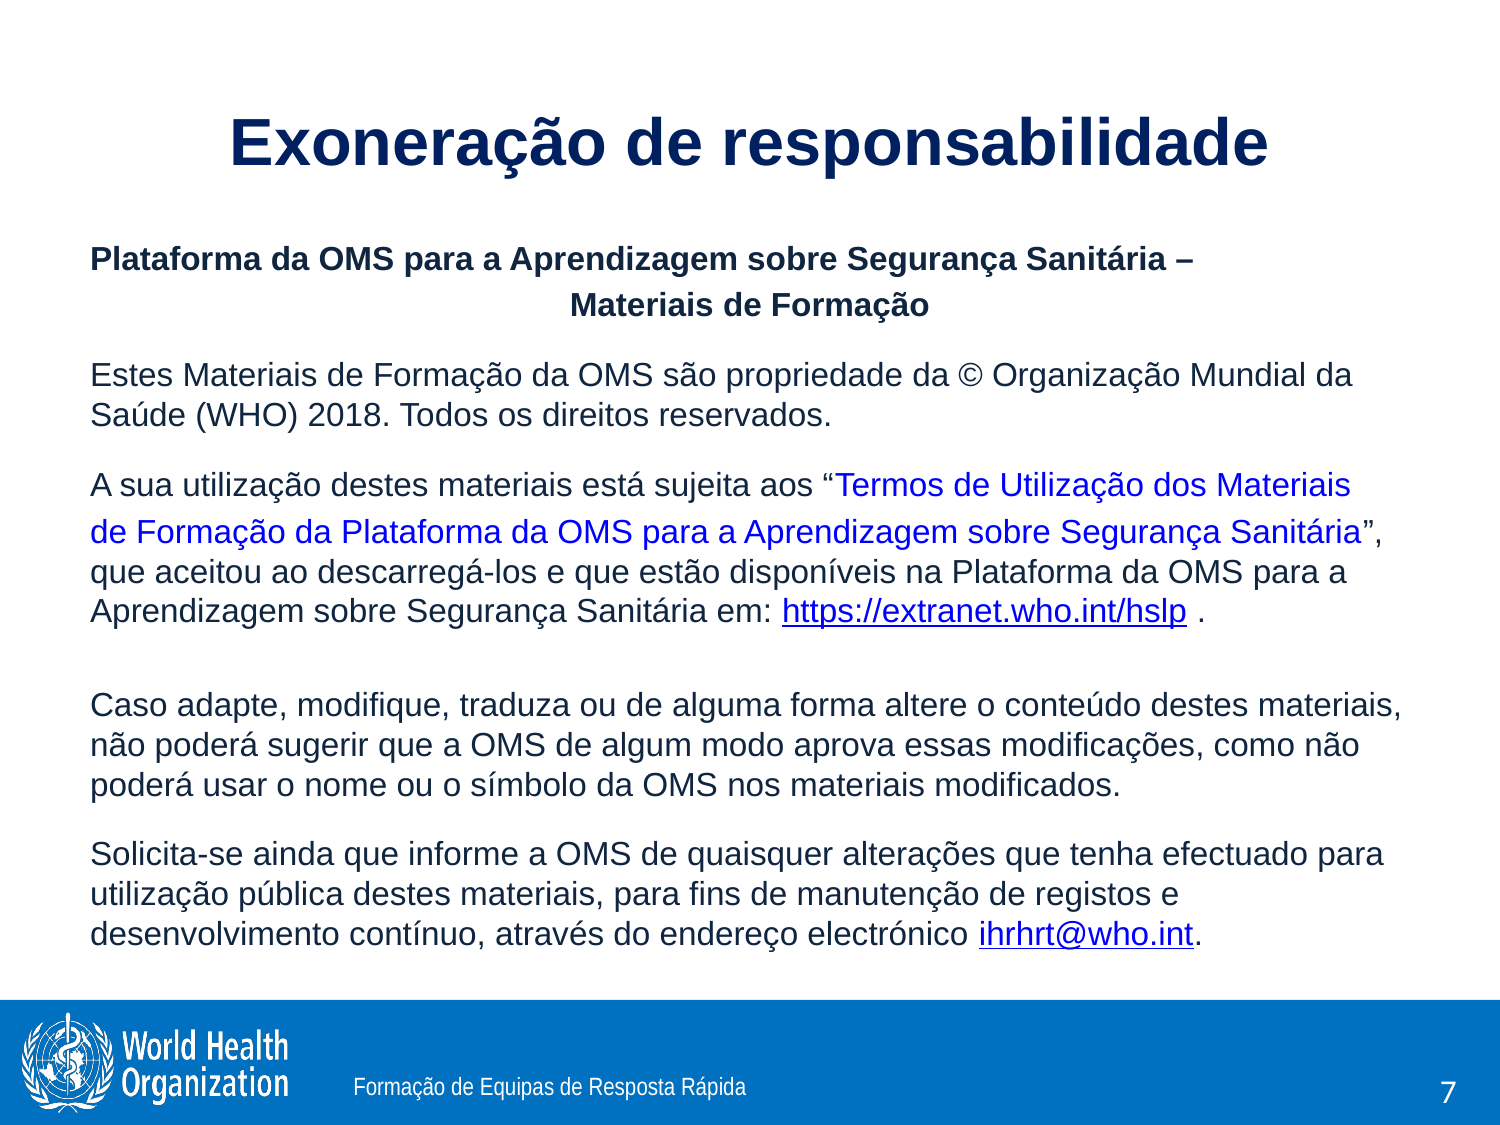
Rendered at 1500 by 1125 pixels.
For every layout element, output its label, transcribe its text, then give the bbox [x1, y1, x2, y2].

title Exoneração de responsabilidade [75, 45, 1425, 229]
picture [21, 1012, 288, 1113]
text_box Plataforma da OMS para a Aprendizagem sobre Segurança Sanitária – Materiais de Formação Estes Materiais de Formação da OMS são propriedade da © Organização Mundial da Saúde (WHO) 2018. Todos os direitos reservados. A sua utilização destes materiais está sujeita aos “Termos de Utilização dos Materiais de Formação da Plataforma da OMS para a Aprendizagem sobre Segurança Sanitária”, que aceitou ao descarregá-los e que estão disponíveis na Plataforma da OMS para a Aprendizagem sobre Segurança Sanitária em: https://extranet.who.int/hslp . Caso adapte, modifique, traduza ou de alguma forma altere o conteúdo destes materiais, não poderá sugerir que a OMS de algum modo aprova essas modificações, como não poderá usar o nome ou o símbolo da OMS nos materiais modificados. Solicita-se ainda que informe a OMS de quaisquer alterações que tenha efectuado para utilização pública destes materiais, para fins de manutenção de registos e desenvolvimento contínuo, através do endereço electrónico ihrhrt@who.int. [74, 229, 1425, 972]
